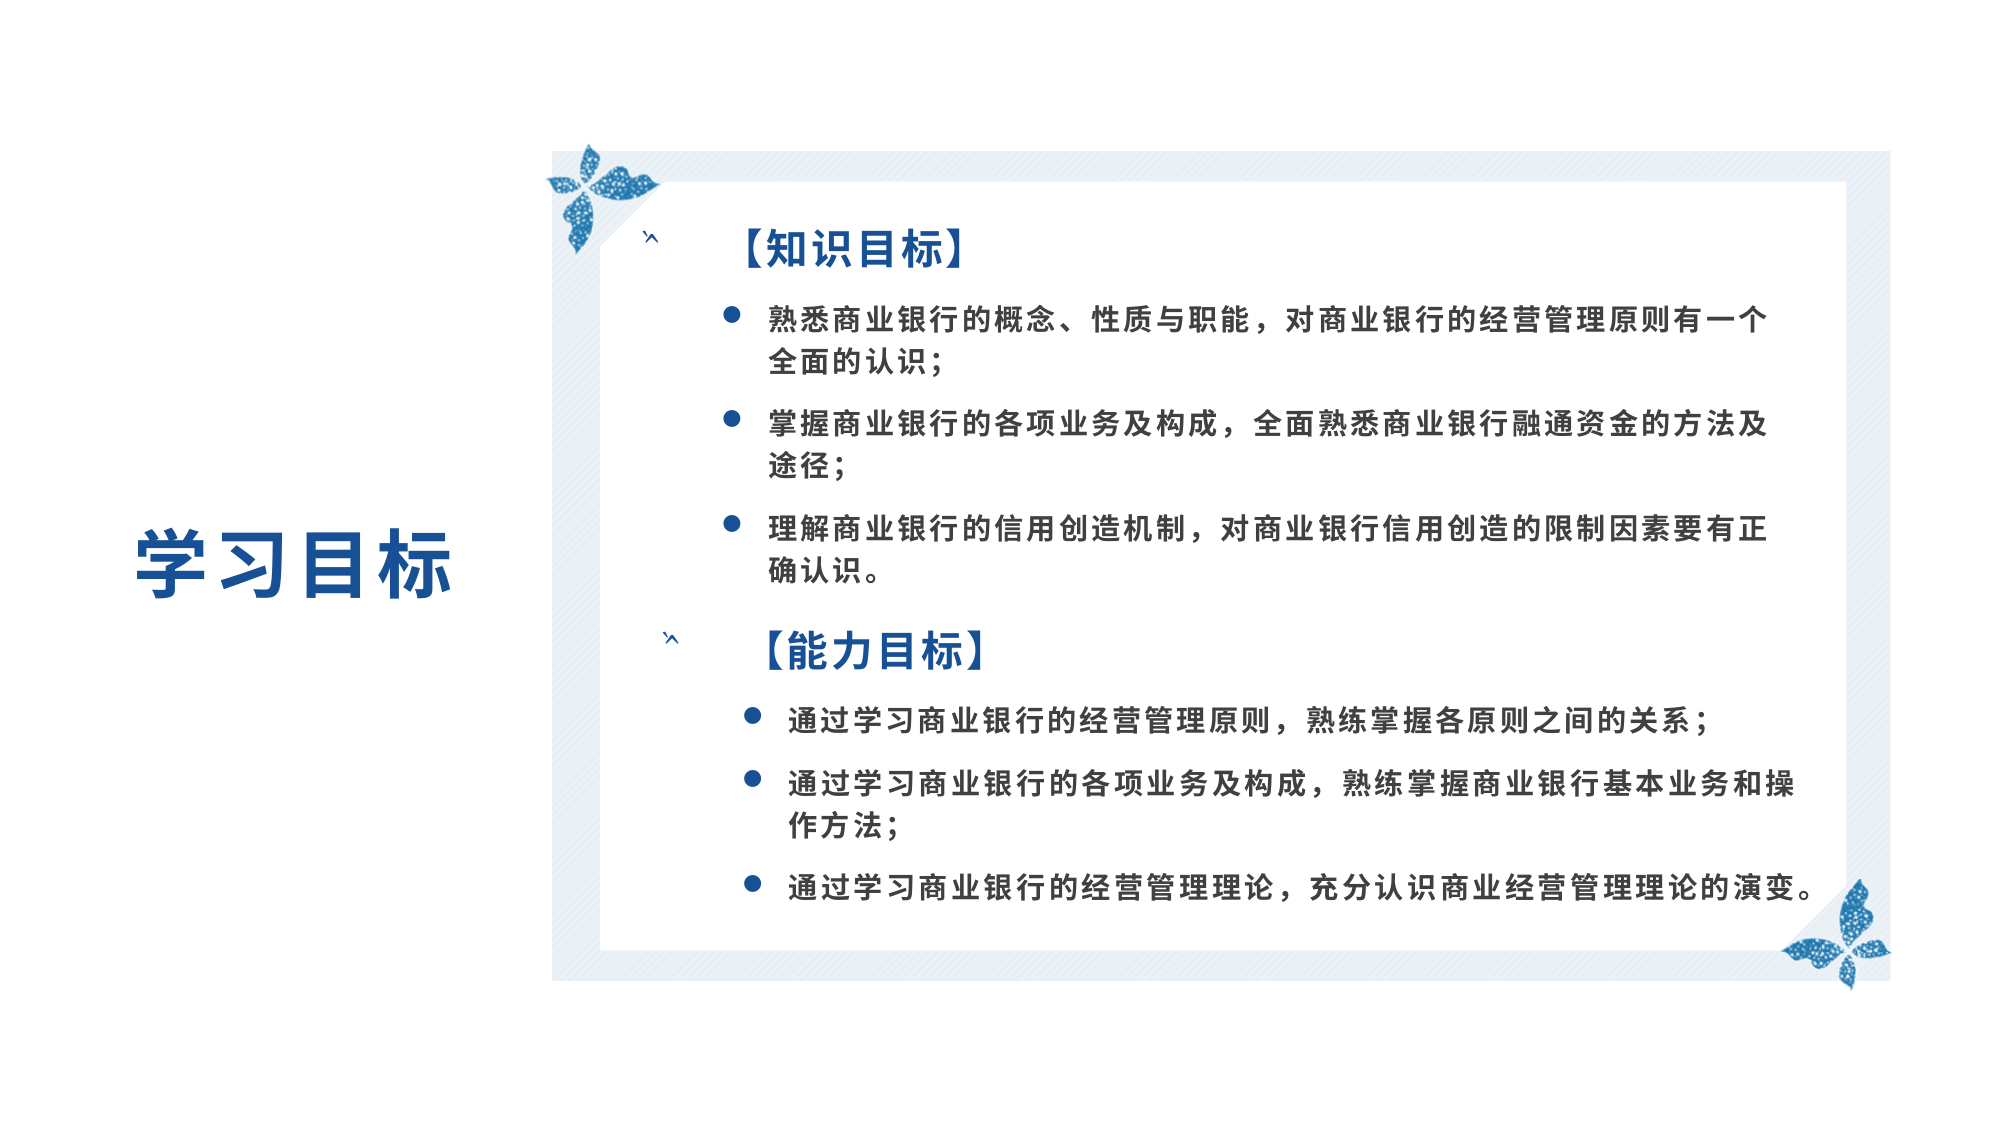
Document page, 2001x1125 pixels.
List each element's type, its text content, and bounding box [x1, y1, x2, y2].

picture [1777, 879, 1898, 991]
text_box 学习目标 [117, 465, 474, 660]
picture [518, 120, 664, 260]
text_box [552, 150, 1891, 981]
